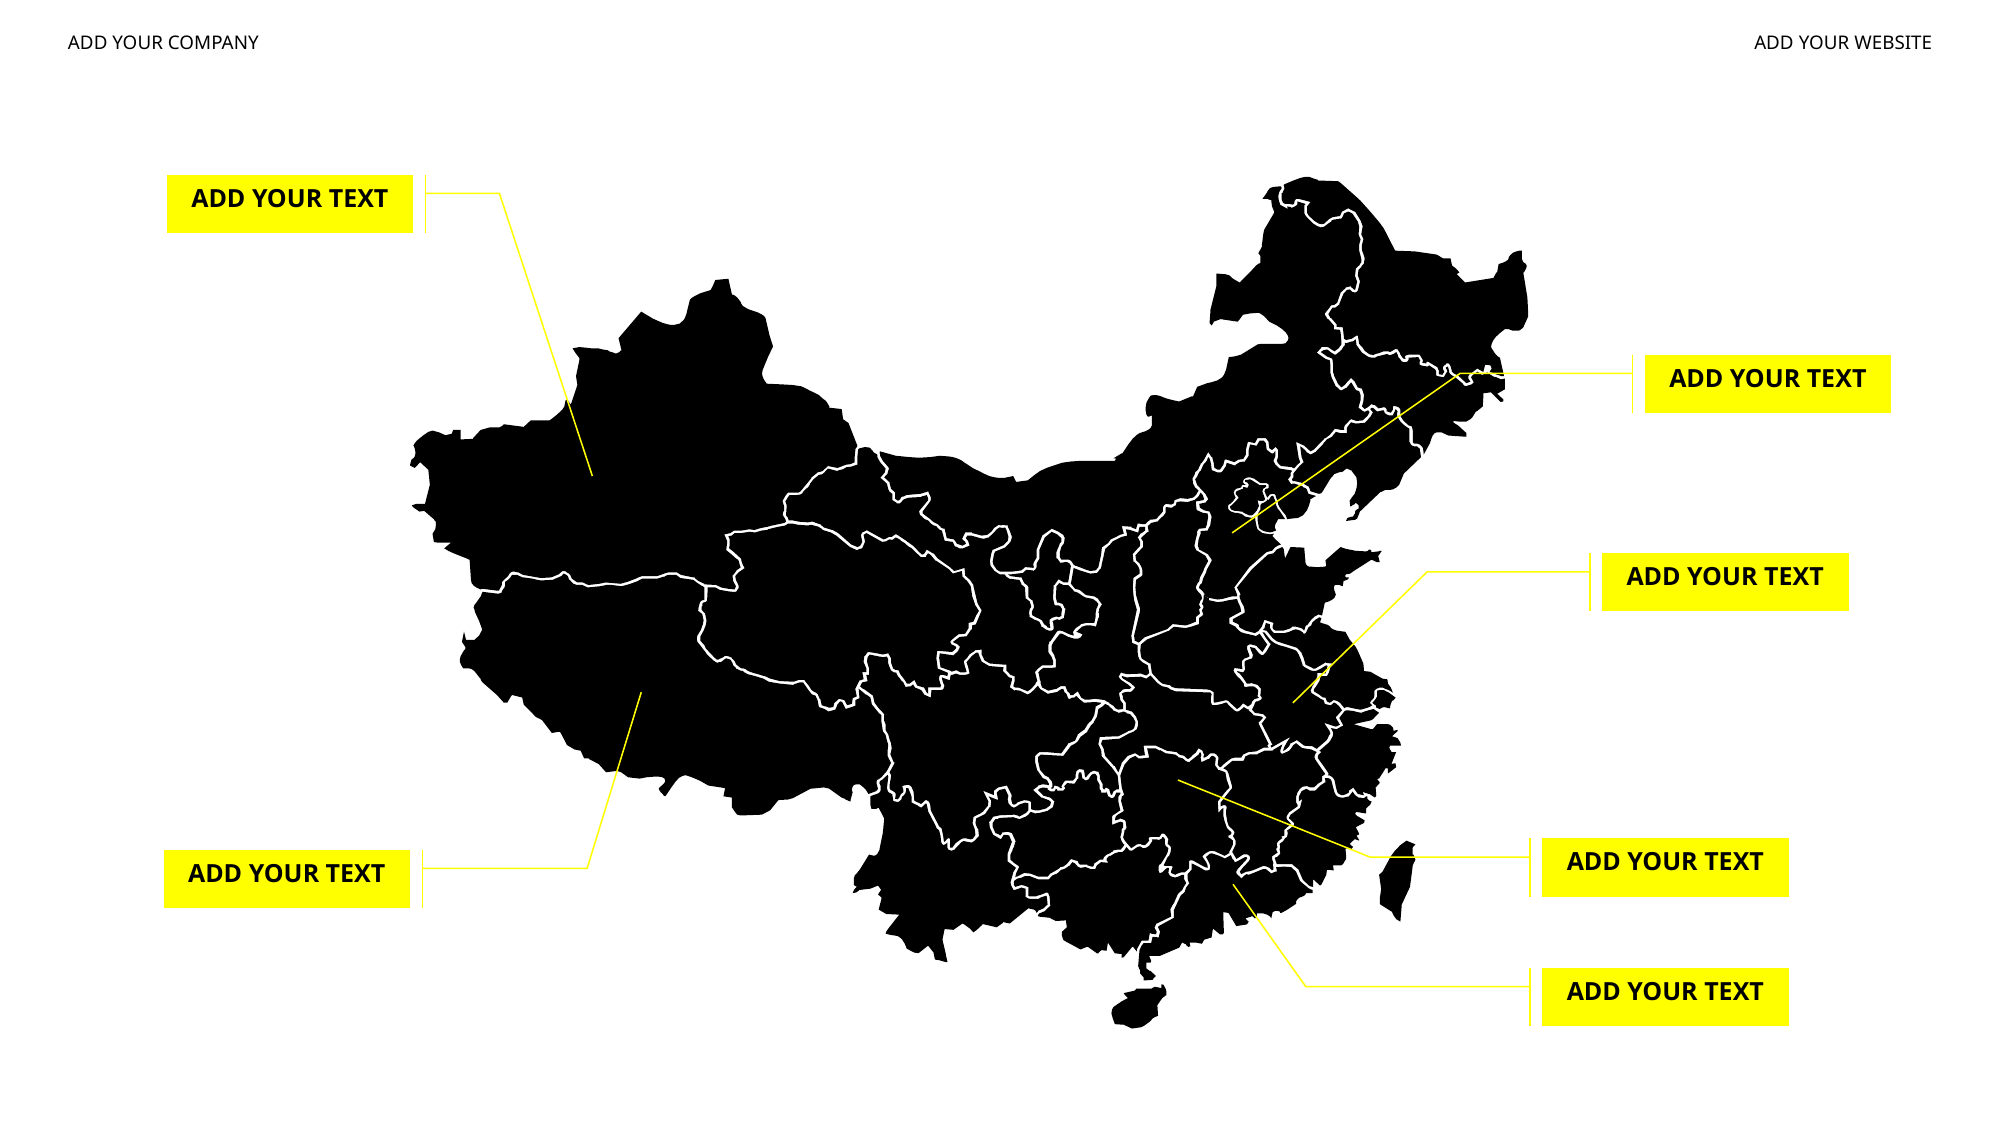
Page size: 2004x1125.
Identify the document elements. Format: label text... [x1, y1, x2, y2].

text_box ADD YOUR TEXT [167, 175, 410, 233]
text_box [409, 176, 1529, 1029]
text_box ADD YOUR TEXT [1542, 968, 1789, 1026]
text_box ADD YOUR WEBSITE [1714, 26, 1973, 58]
text_box ADD YOUR TEXT [164, 850, 404, 908]
text_box ADD YOUR TEXT [1602, 553, 1849, 611]
text_box ADD YOUR TEXT [1542, 838, 1789, 897]
text_box ADD YOUR TEXT [1645, 355, 1891, 413]
text_box ADD YOUR COMPANY [34, 26, 293, 58]
